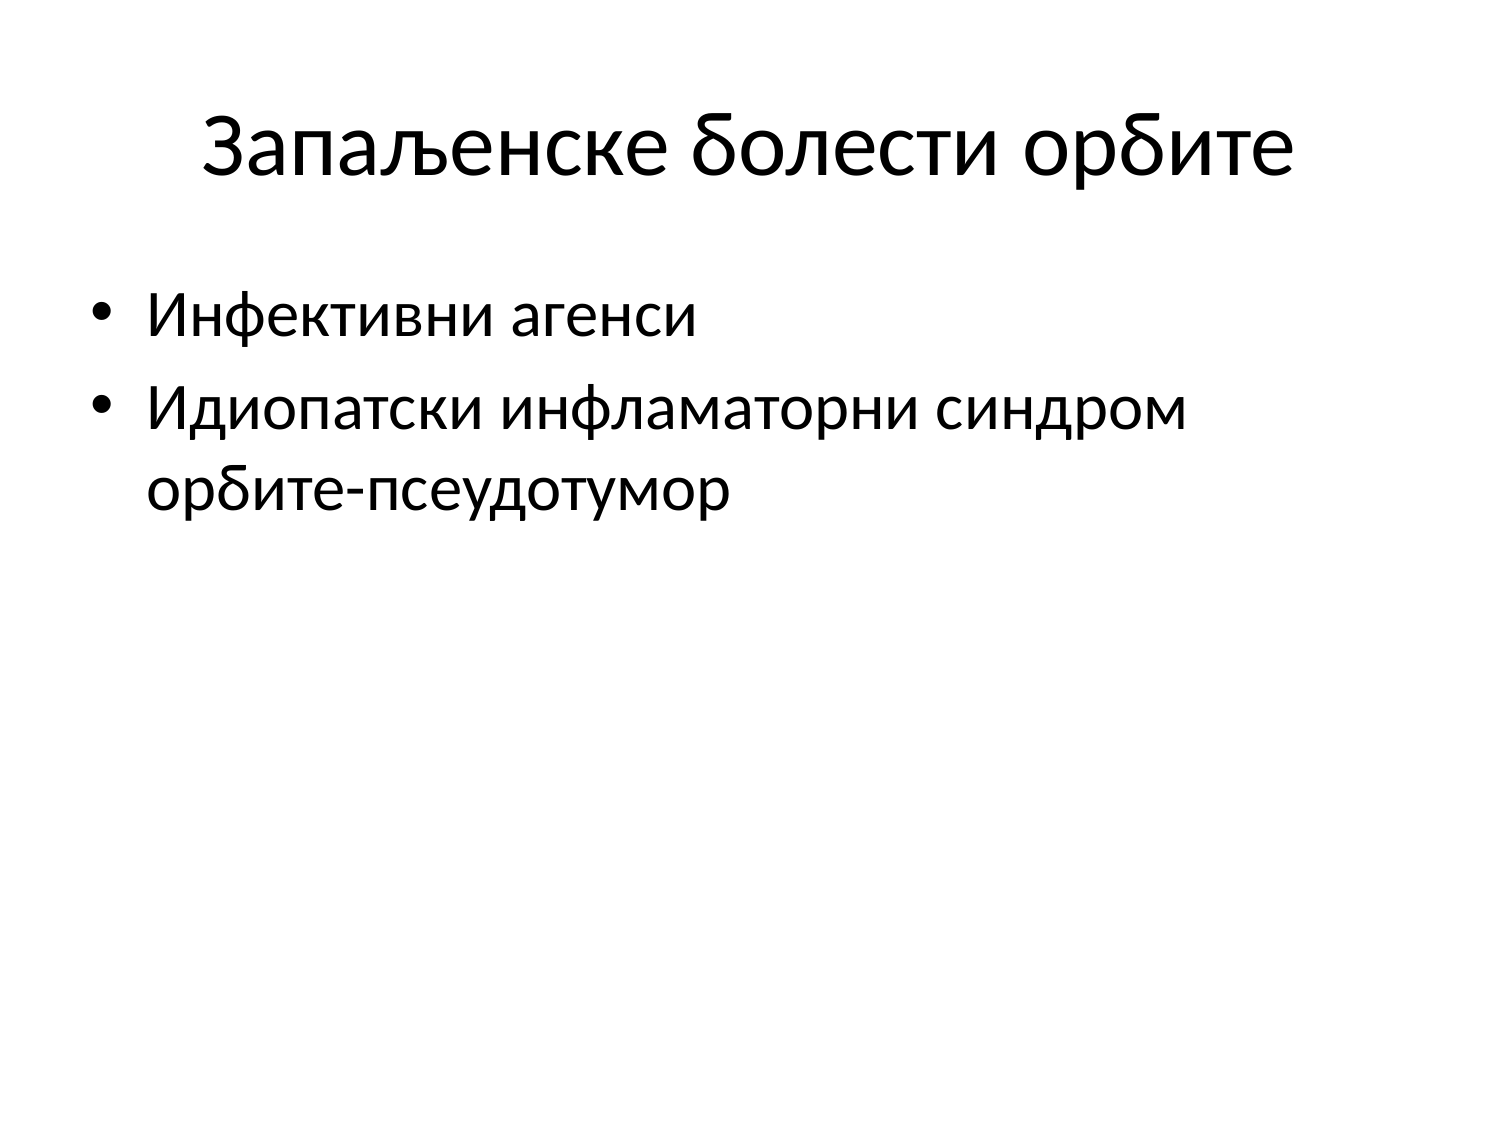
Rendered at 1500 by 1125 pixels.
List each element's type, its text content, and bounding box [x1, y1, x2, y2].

title Запаљенске болести орбите [75, 45, 1425, 233]
list Инфективни агенси Идиопатски инфламаторни синдром орбите-псеудотумор [75, 262, 1425, 1005]
